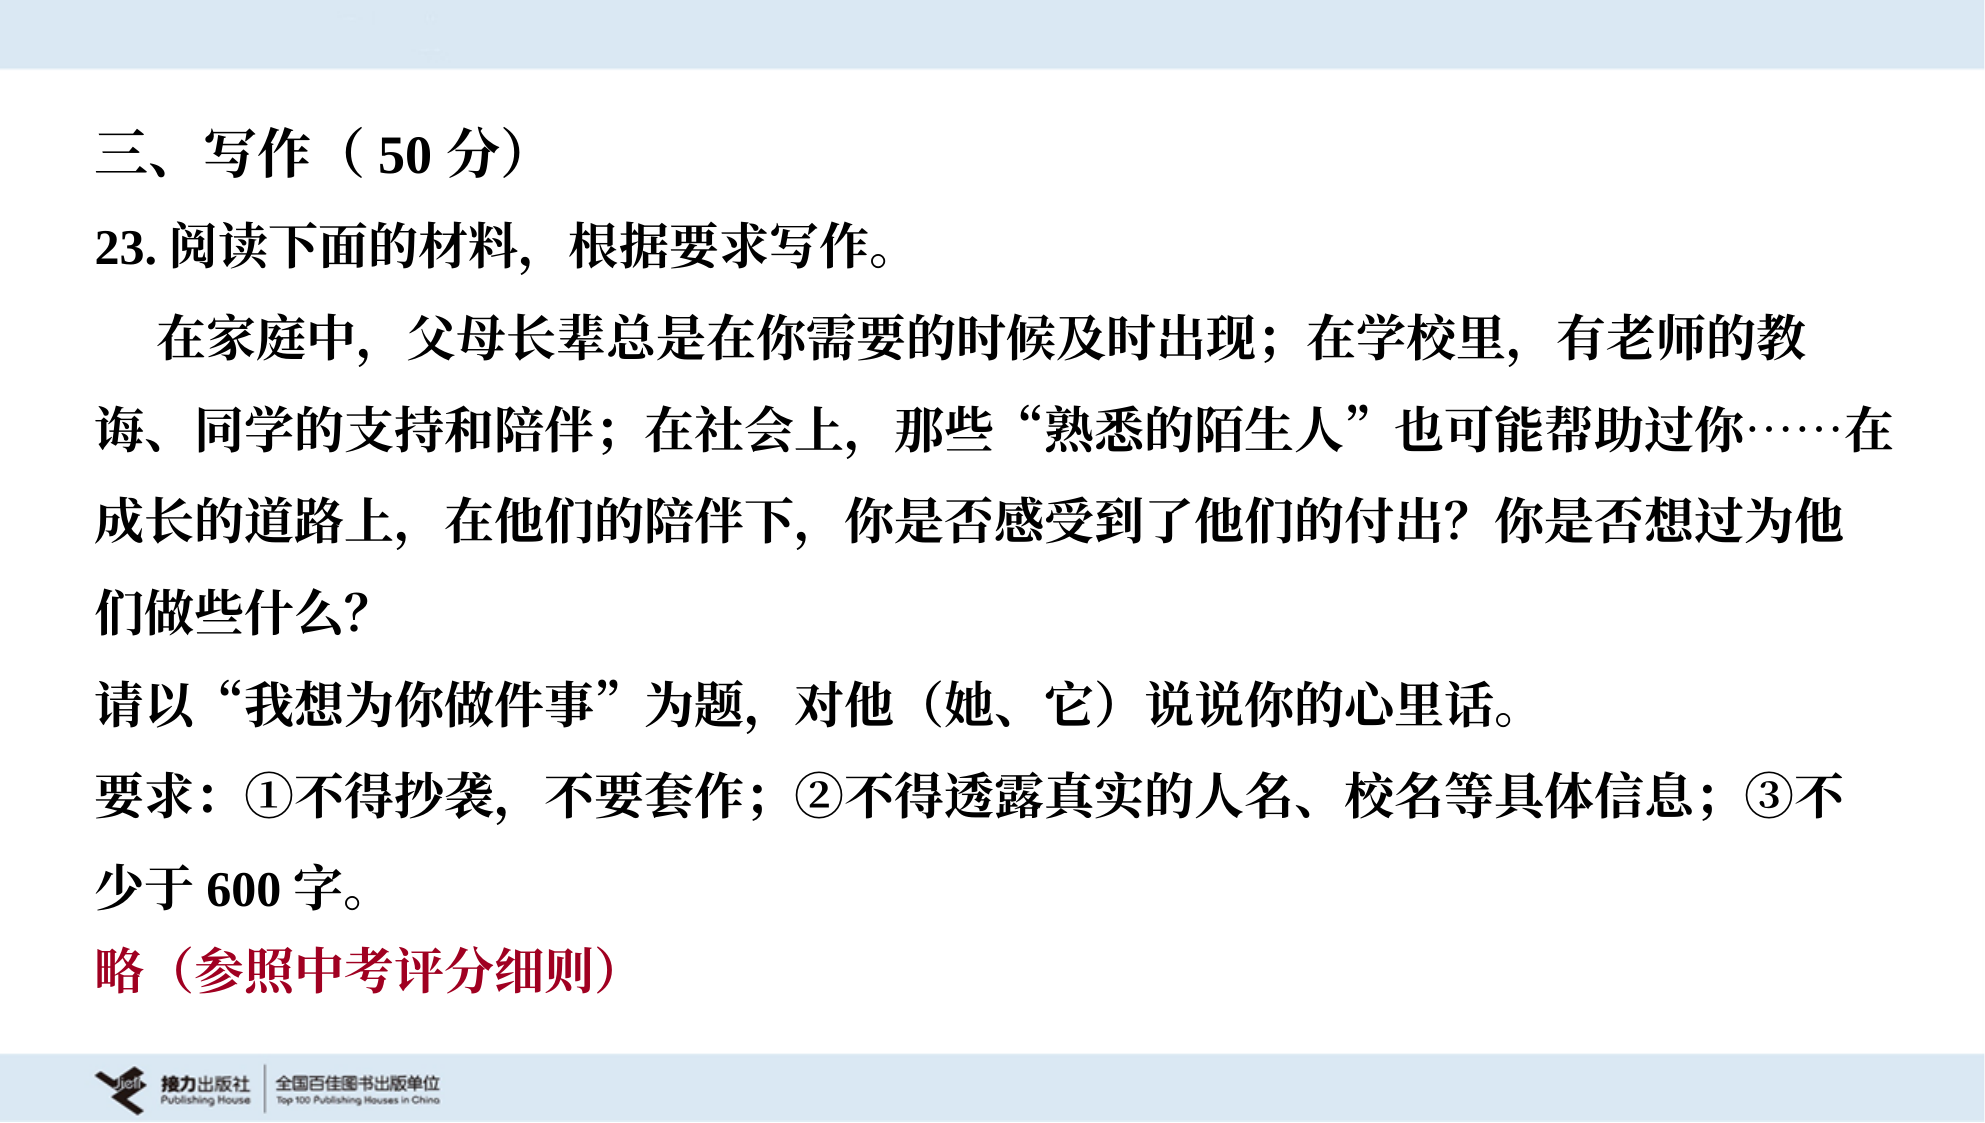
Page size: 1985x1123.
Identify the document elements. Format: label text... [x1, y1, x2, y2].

text_box 23.阅读下面的材料，根据要求写作。 在家庭中，父母长辈总是在你需要的时候及时出现；在学校里，有老师的教 诲、同学的支持和陪伴；在社会上，那些“熟悉的陌生人”也可能帮助过你……在 成长的道路上，在他们的陪伴下，你是否感受到了他们的付出？你是否想过为他 们做些什么？ 请以“我想为你做件事”为题，对他（她、它）说说你的心里话。 要求：①不得抄袭，不要套作；②不得透露真实的人名、校名等具体信息；③不 少于600字。 [94, 183, 1892, 911]
text_box 略（参照中考评分细则） [94, 911, 1892, 1000]
picture [0, 0, 1985, 1122]
text_box 三、写作（50分） [94, 88, 1892, 183]
